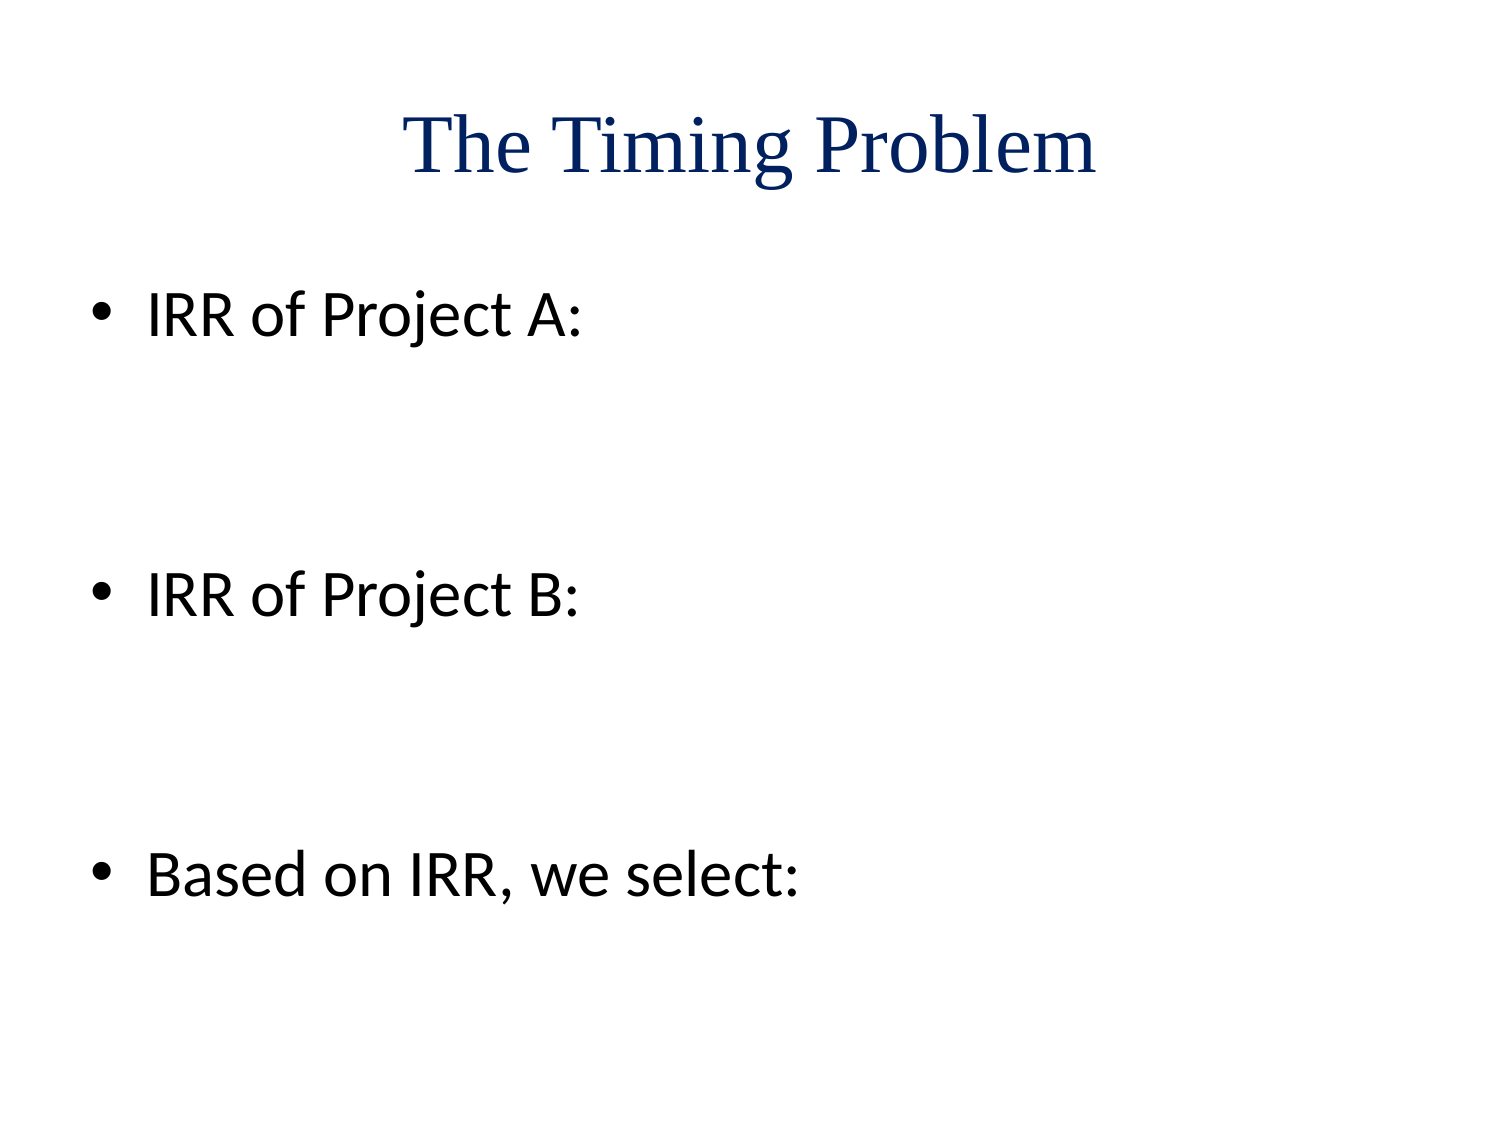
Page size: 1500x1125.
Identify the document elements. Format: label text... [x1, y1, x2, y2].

list IRR of Project A: IRR of Project B: Based on IRR, we select: [75, 262, 1425, 1005]
title The Timing Problem [75, 45, 1425, 233]
